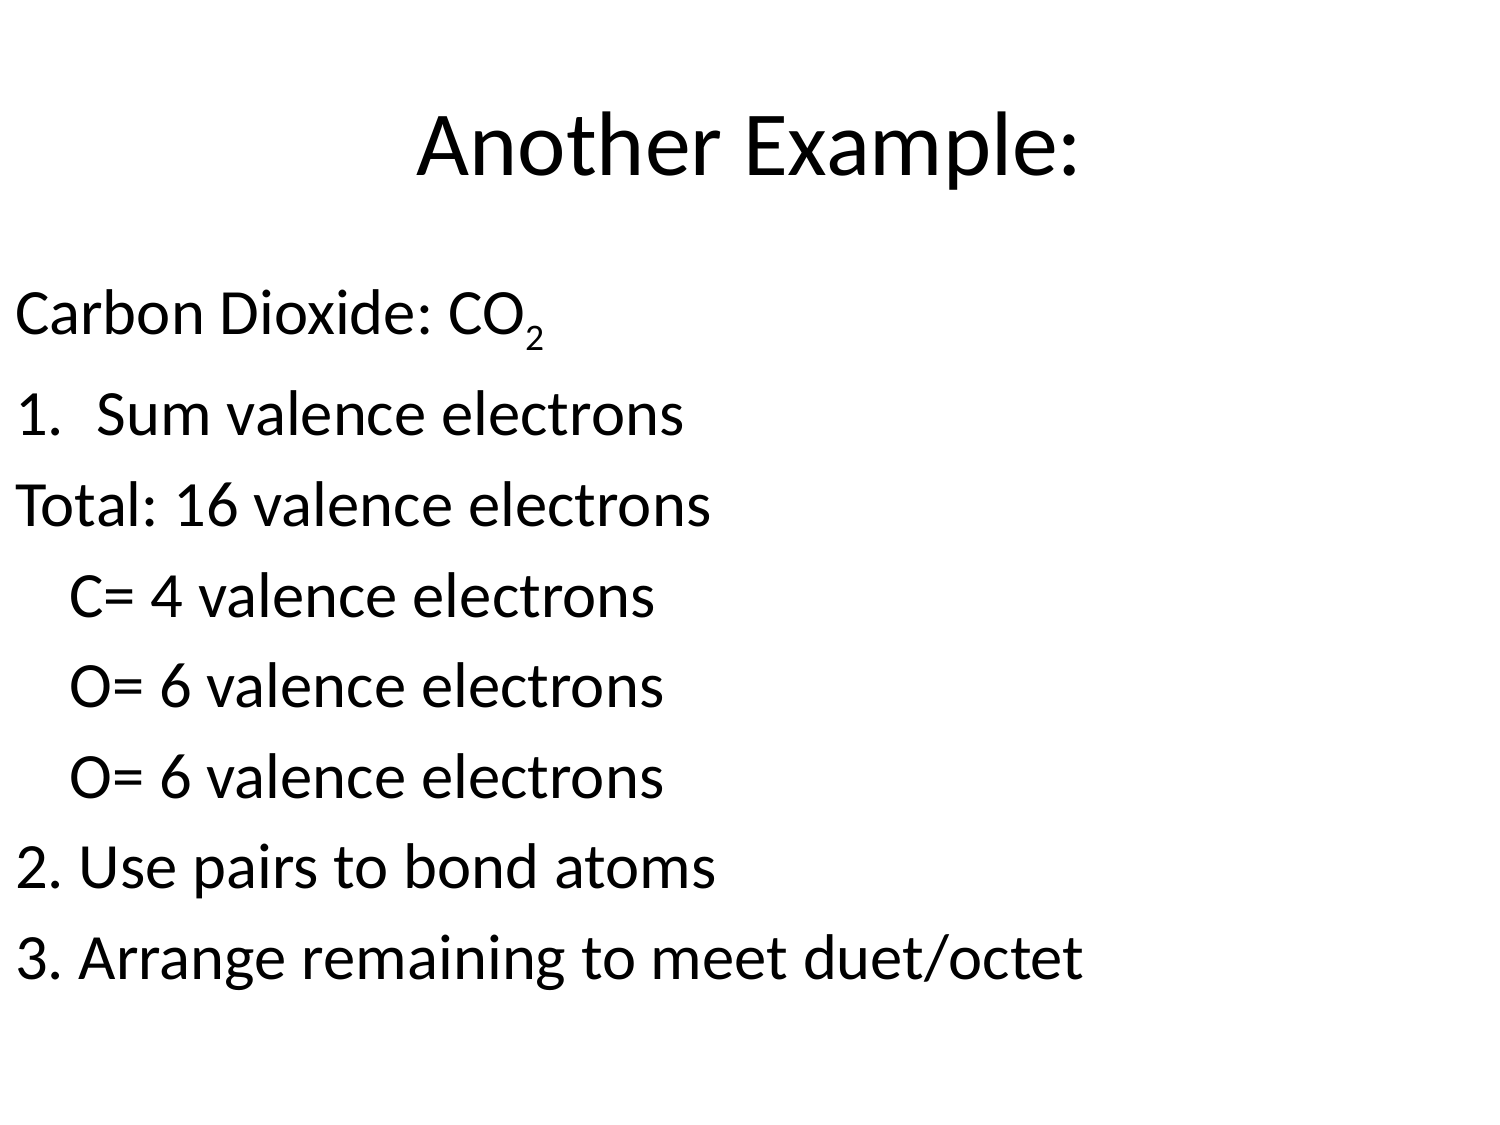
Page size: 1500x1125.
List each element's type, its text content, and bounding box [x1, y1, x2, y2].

title Another Example: [75, 45, 1425, 233]
list Carbon Dioxide: CO2 Sum valence electrons Total: 16 valence electrons C= 4 valence electrons O= 6 valence electrons O= 6 valence electrons 2. Use pairs to bond atoms 3. Arrange remaining to meet duet/octet [0, 262, 1500, 1005]
